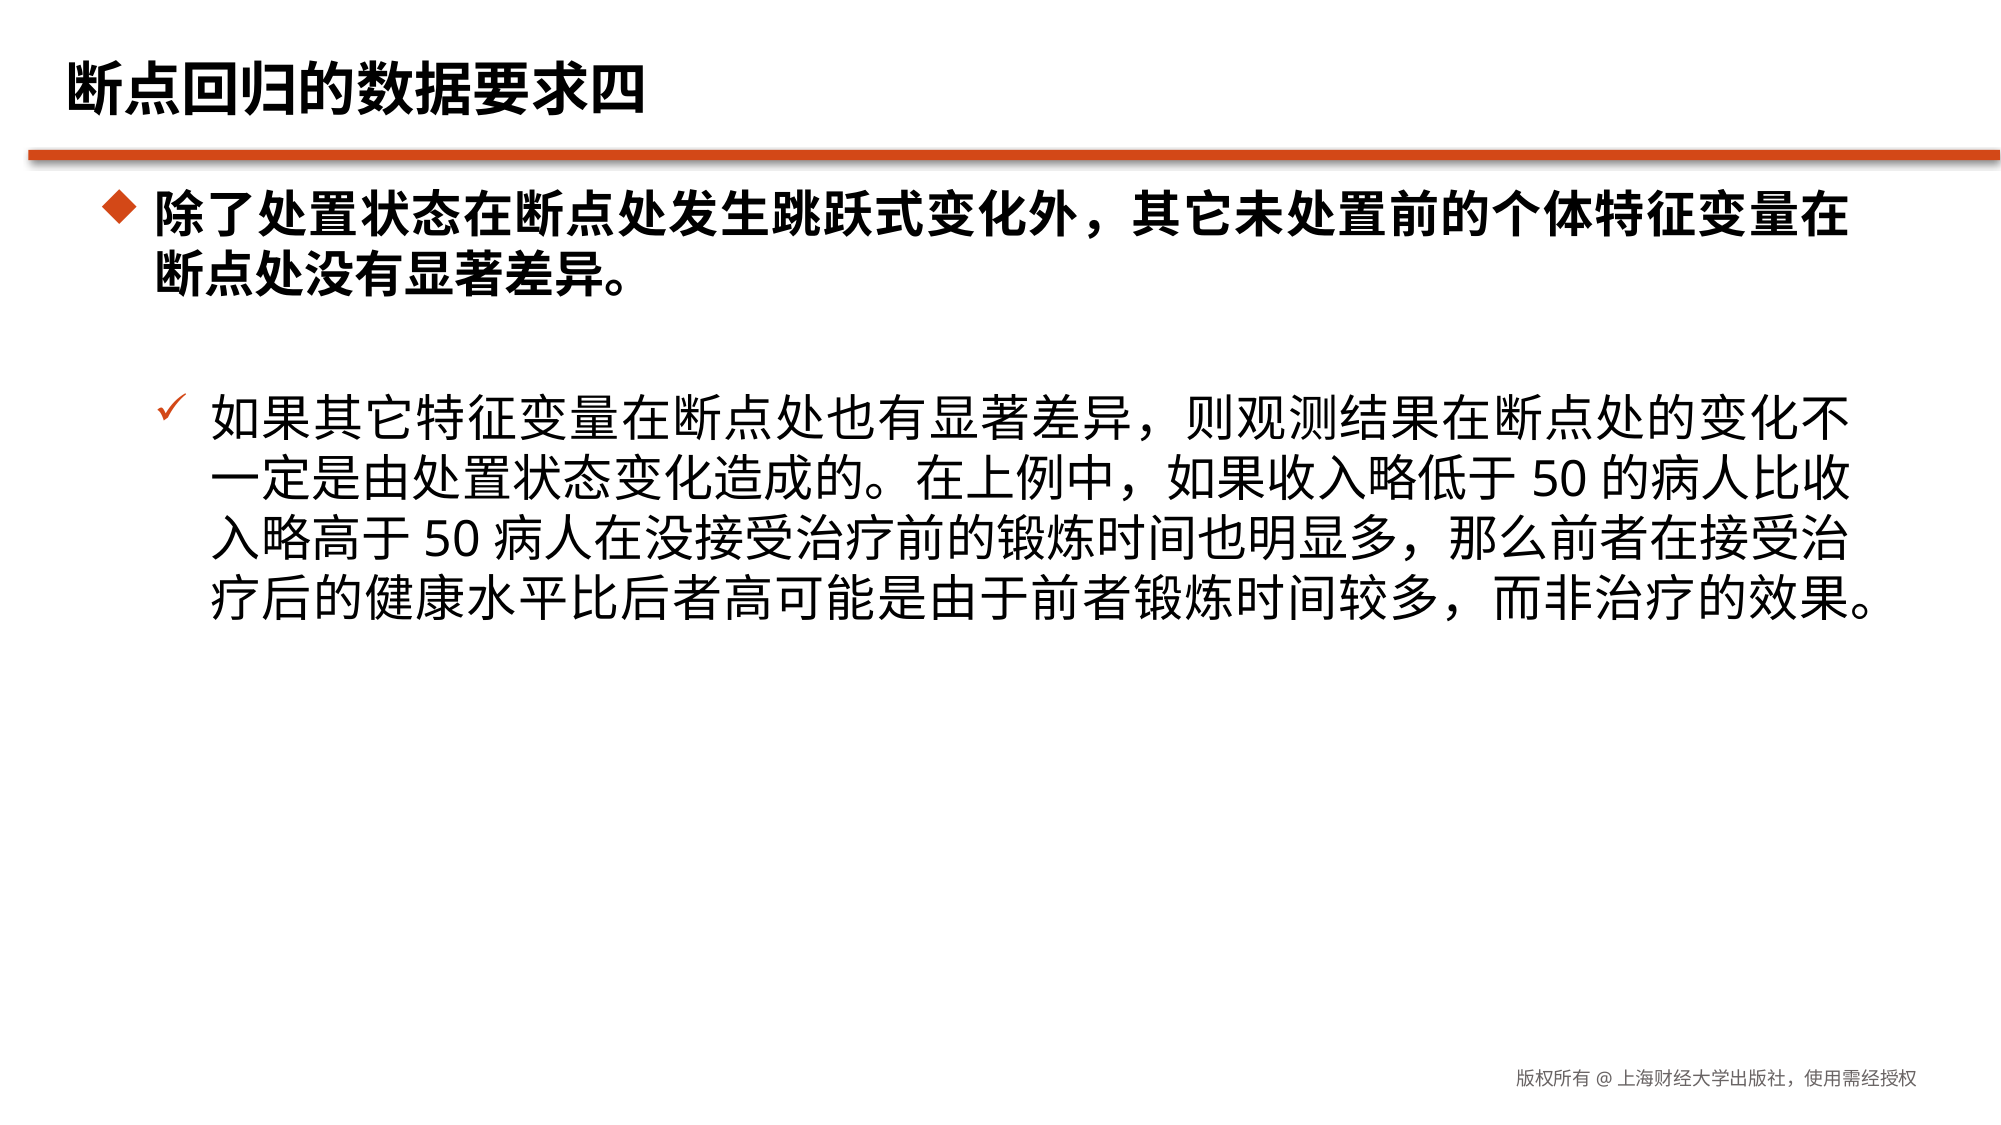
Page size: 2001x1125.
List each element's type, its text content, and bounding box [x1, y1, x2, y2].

title 断点回归的数据要求四 [50, 50, 1825, 138]
list 除了处置状态在断点处发生跳跃式变化外，其它未处置前的个体特征变量在断点处没有显著差异。 如果其它特征变量在断点处也有显著差异，则观测结果在断点处的变化不一定是由处置状态变化造成的。在上例中，如果收入略低于50的病人比收入略高于50病人在没接受治疗前的锻炼时间也明显多，那么前者在接受治疗后的健康水平比后者高可能是由于前者锻炼时间较多，而非治疗的效果。 [83, 174, 1867, 1032]
footer 版权所有@上海财经大学出版社，使用需经授权 [1483, 1046, 1950, 1109]
